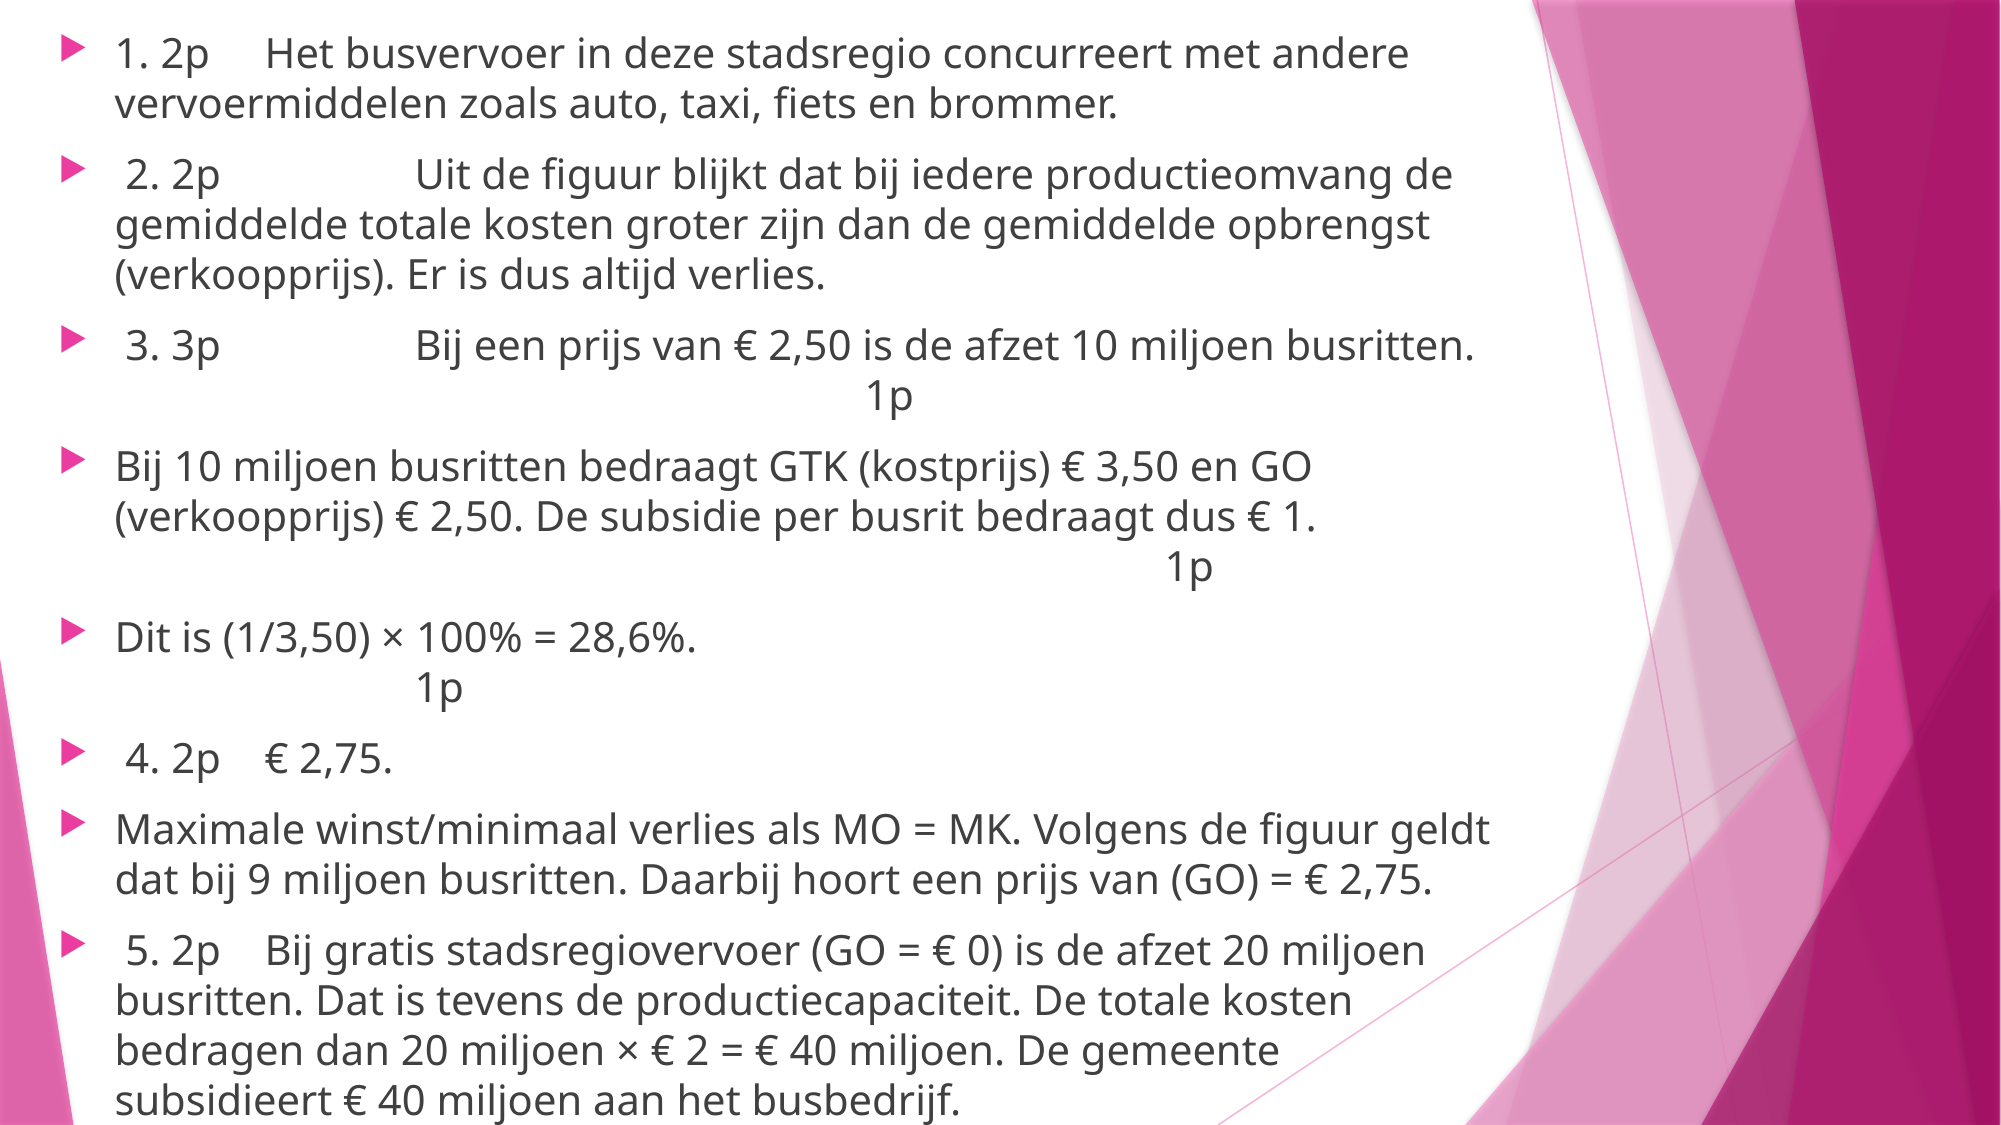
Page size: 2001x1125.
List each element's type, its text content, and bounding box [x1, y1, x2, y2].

list 1. 2p Het busvervoer in deze stadsregio concurreert met andere vervoermiddelen zoals auto, taxi, fiets en brommer. 2. 2p Uit de figuur blijkt dat bij iedere productieomvang de gemiddelde totale kosten groter zijn dan de gemiddelde opbrengst (verkoopprijs). Er is dus altijd verlies. 3. 3p Bij een prijs van € 2,50 is de afzet 10 miljoen busritten. 1p Bij 10 miljoen busritten bedraagt GTK (kostprijs) € 3,50 en GO (verkoopprijs) € 2,50. De subsidie per busrit bedraagt dus € 1. 1p Dit is (1/3,50) × 100% = 28,6%. 1p 4. 2p € 2,75. Maximale winst/minimaal verlies als MO = MK. Volgens de figuur geldt dat bij 9 miljoen busritten. Daarbij hoort een prijs van (GO) = € 2,75. 5. 2p Bij gratis stadsregiovervoer (GO = € 0) is de afzet 20 miljoen busritten. Dat is tevens de productiecapaciteit. De totale kosten bedragen dan 20 miljoen × € 2 = € 40 miljoen. De gemeente subsidieert € 40 miljoen aan het busbedrijf. [43, 19, 1522, 991]
